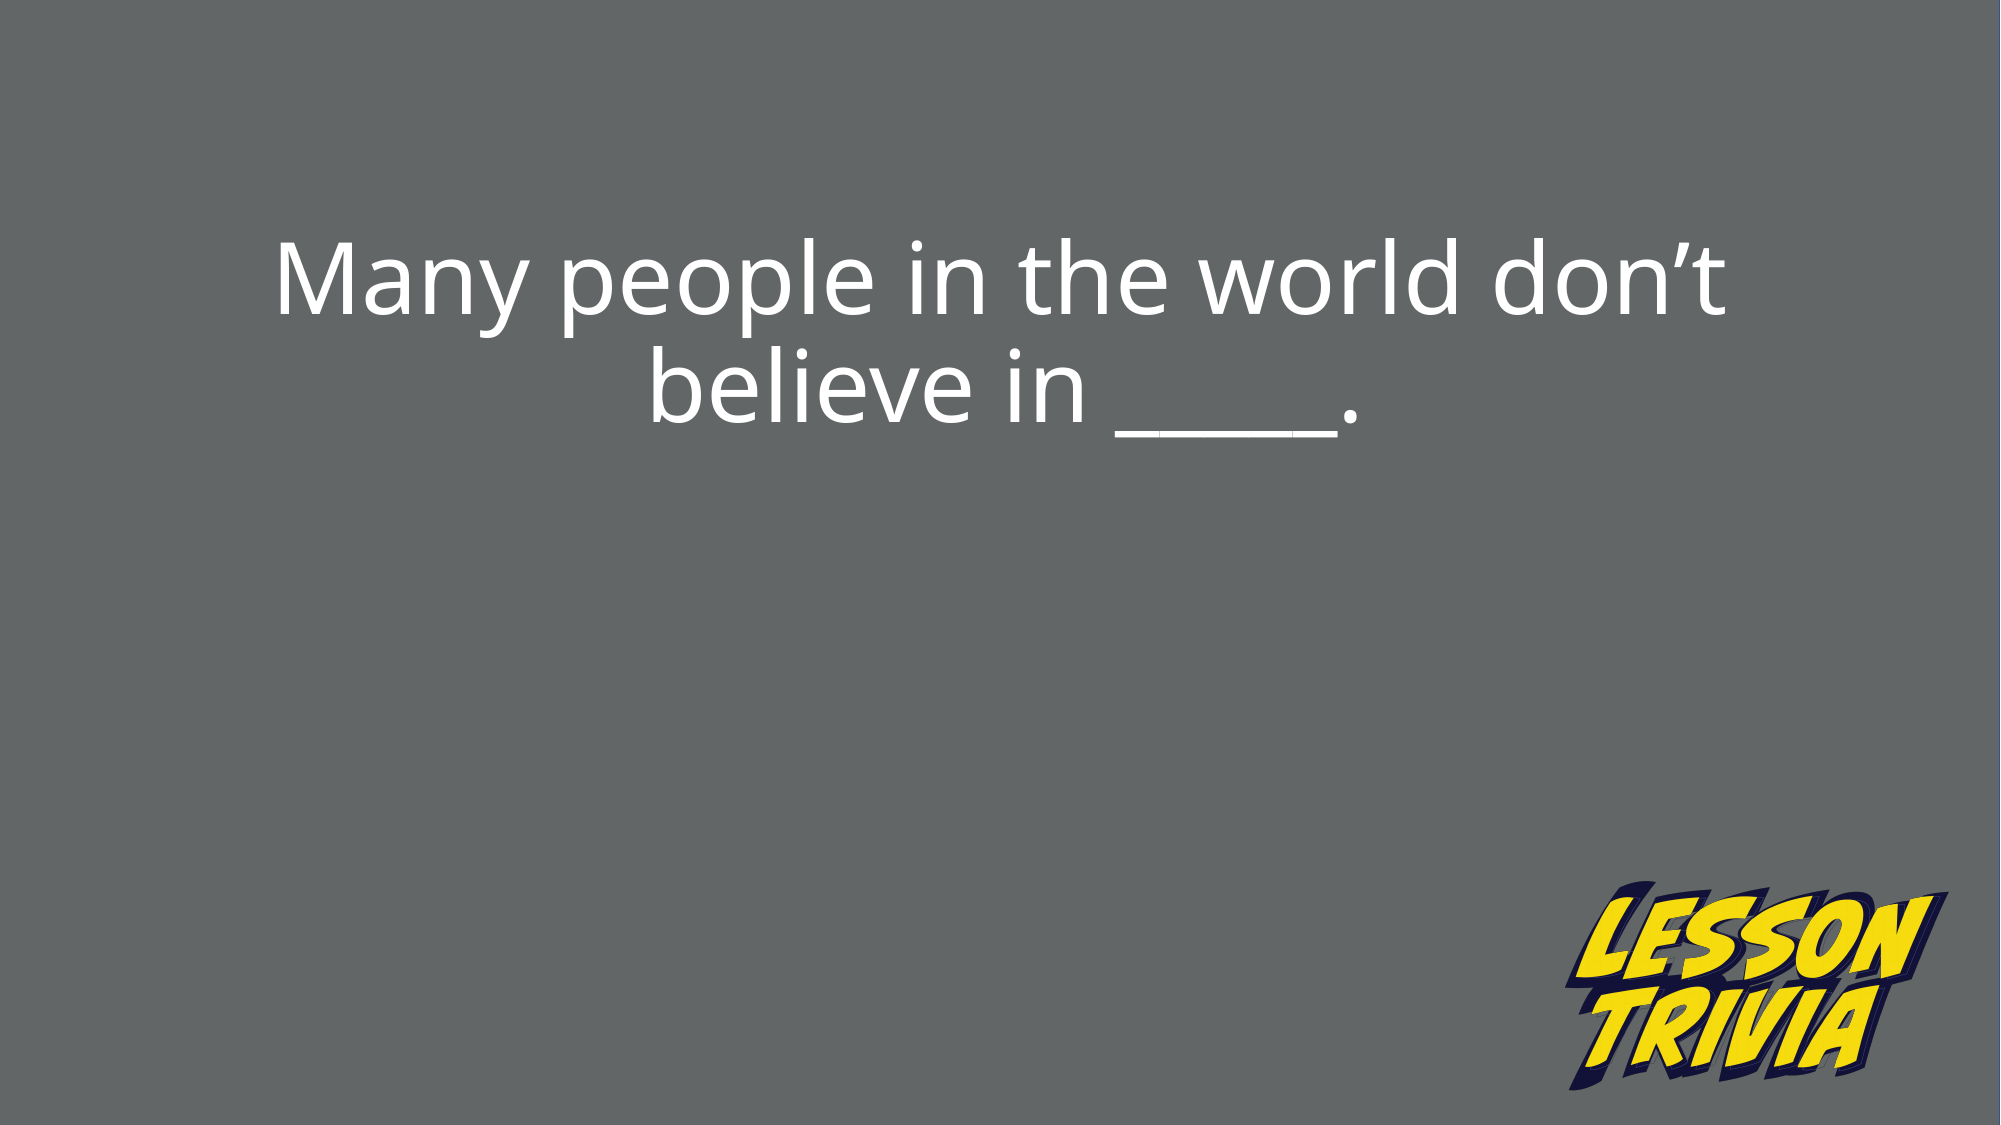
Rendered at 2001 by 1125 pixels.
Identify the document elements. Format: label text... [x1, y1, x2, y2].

list Many people in the world don’t believe in _____. [238, 220, 1761, 450]
text_box [0, 0, 2000, 1125]
picture [1489, 854, 1984, 1125]
